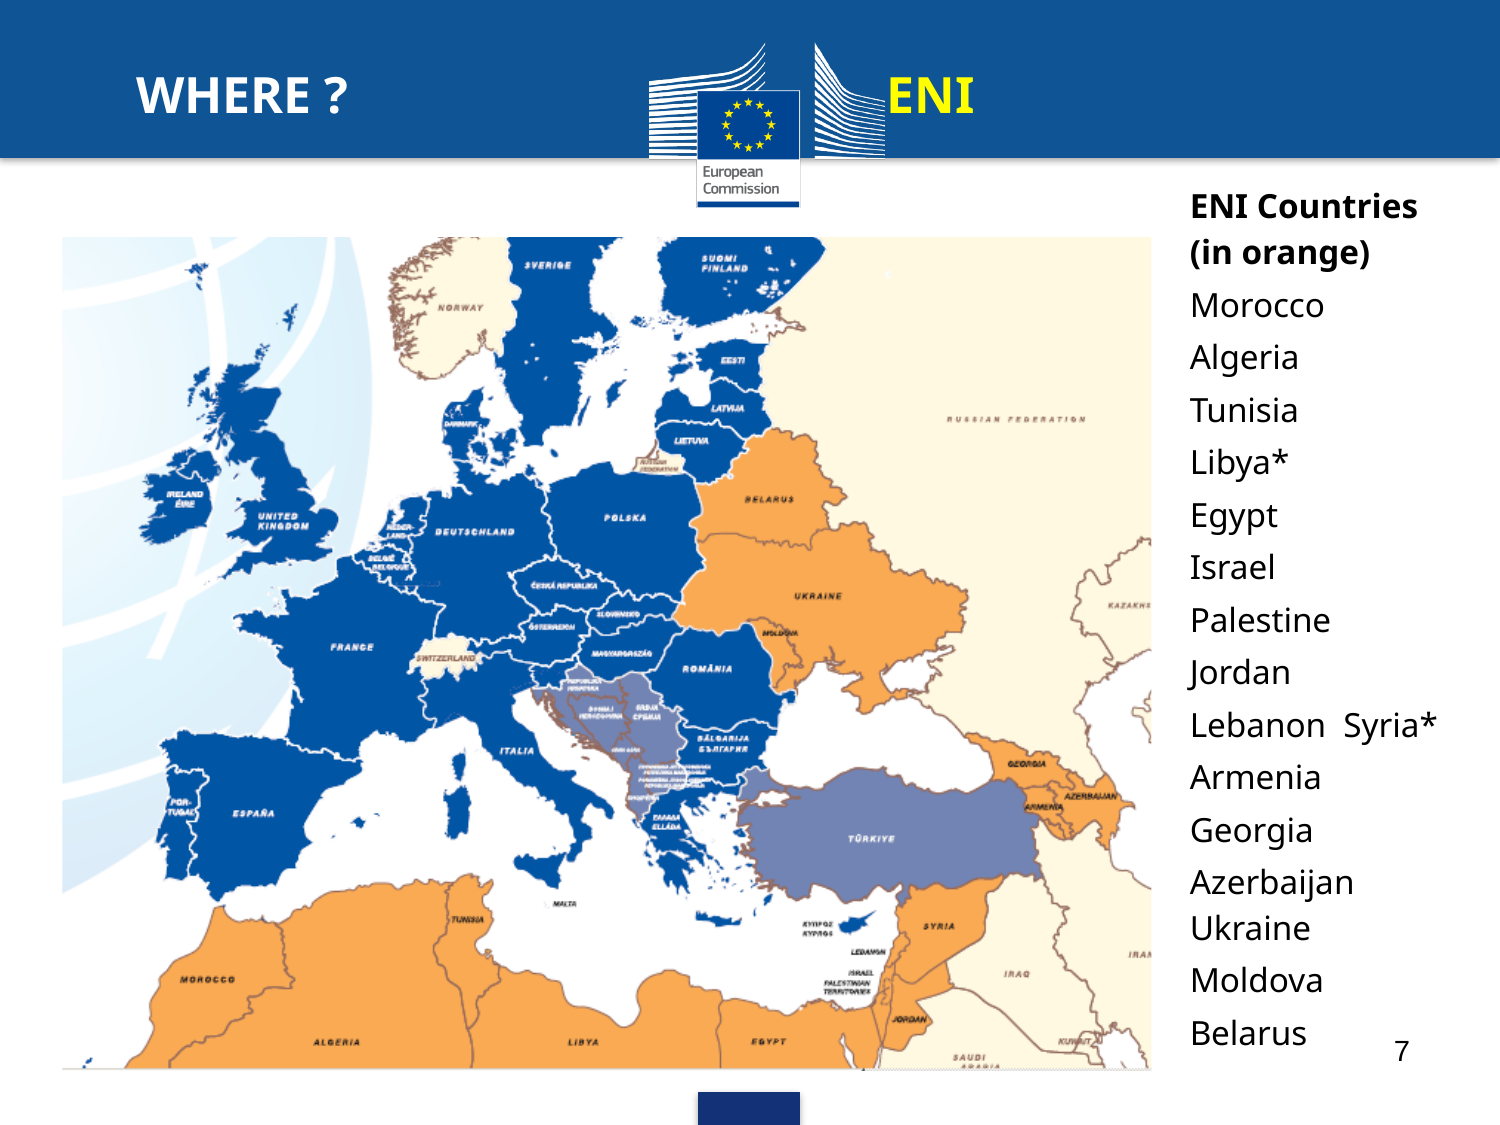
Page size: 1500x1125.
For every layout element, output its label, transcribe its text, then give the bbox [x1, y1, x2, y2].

title WHERE ? ENI [62, 0, 1410, 175]
table_header ENI Countries (in orange) Morocco Algeria Tunisia Libya* Egypt Israel Palestine Jordan Lebanon Syria* Armenia Georgia Azerbaijan Ukraine Moldova Belarus [1175, 175, 1471, 1125]
table_header [0, 175, 1175, 1125]
picture [62, 237, 1152, 1071]
